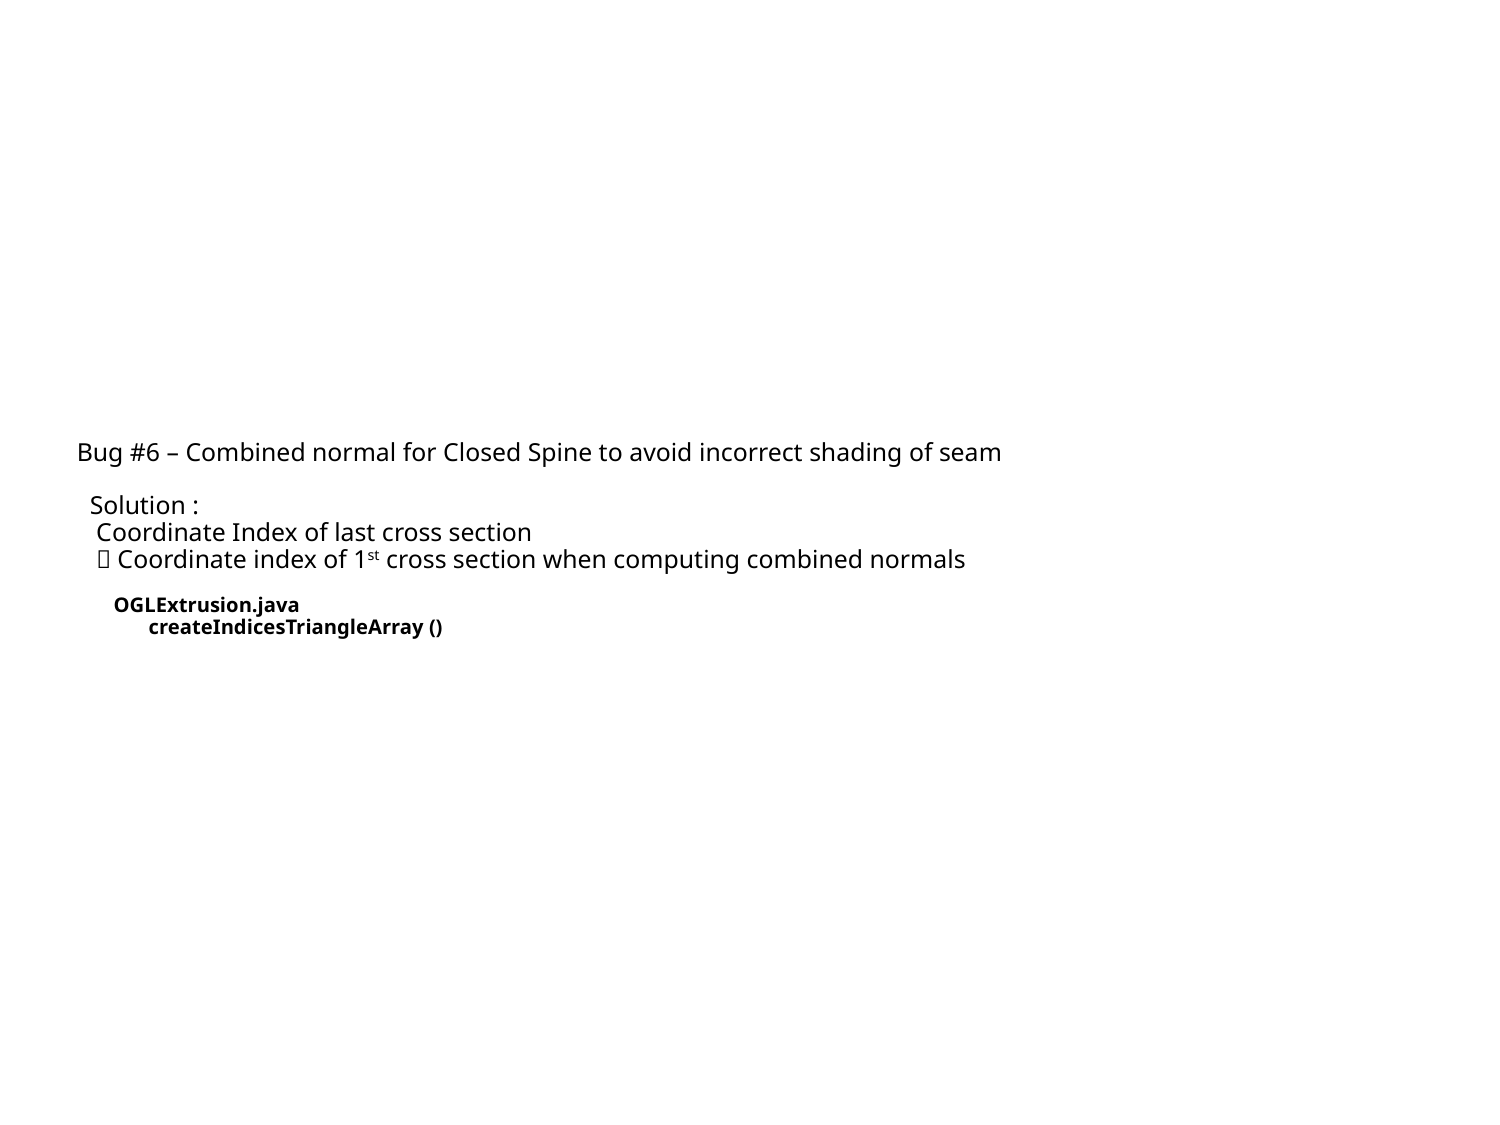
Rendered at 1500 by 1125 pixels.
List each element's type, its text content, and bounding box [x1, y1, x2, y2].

title Bug #6 – Combined normal for Closed Spine to avoid incorrect shading of seam Solution : Coordinate Index of last cross section  Coordinate index of 1st cross section when computing combined normals OGLExtrusion.java createIndicesTriangleArray () [61, 430, 1483, 649]
